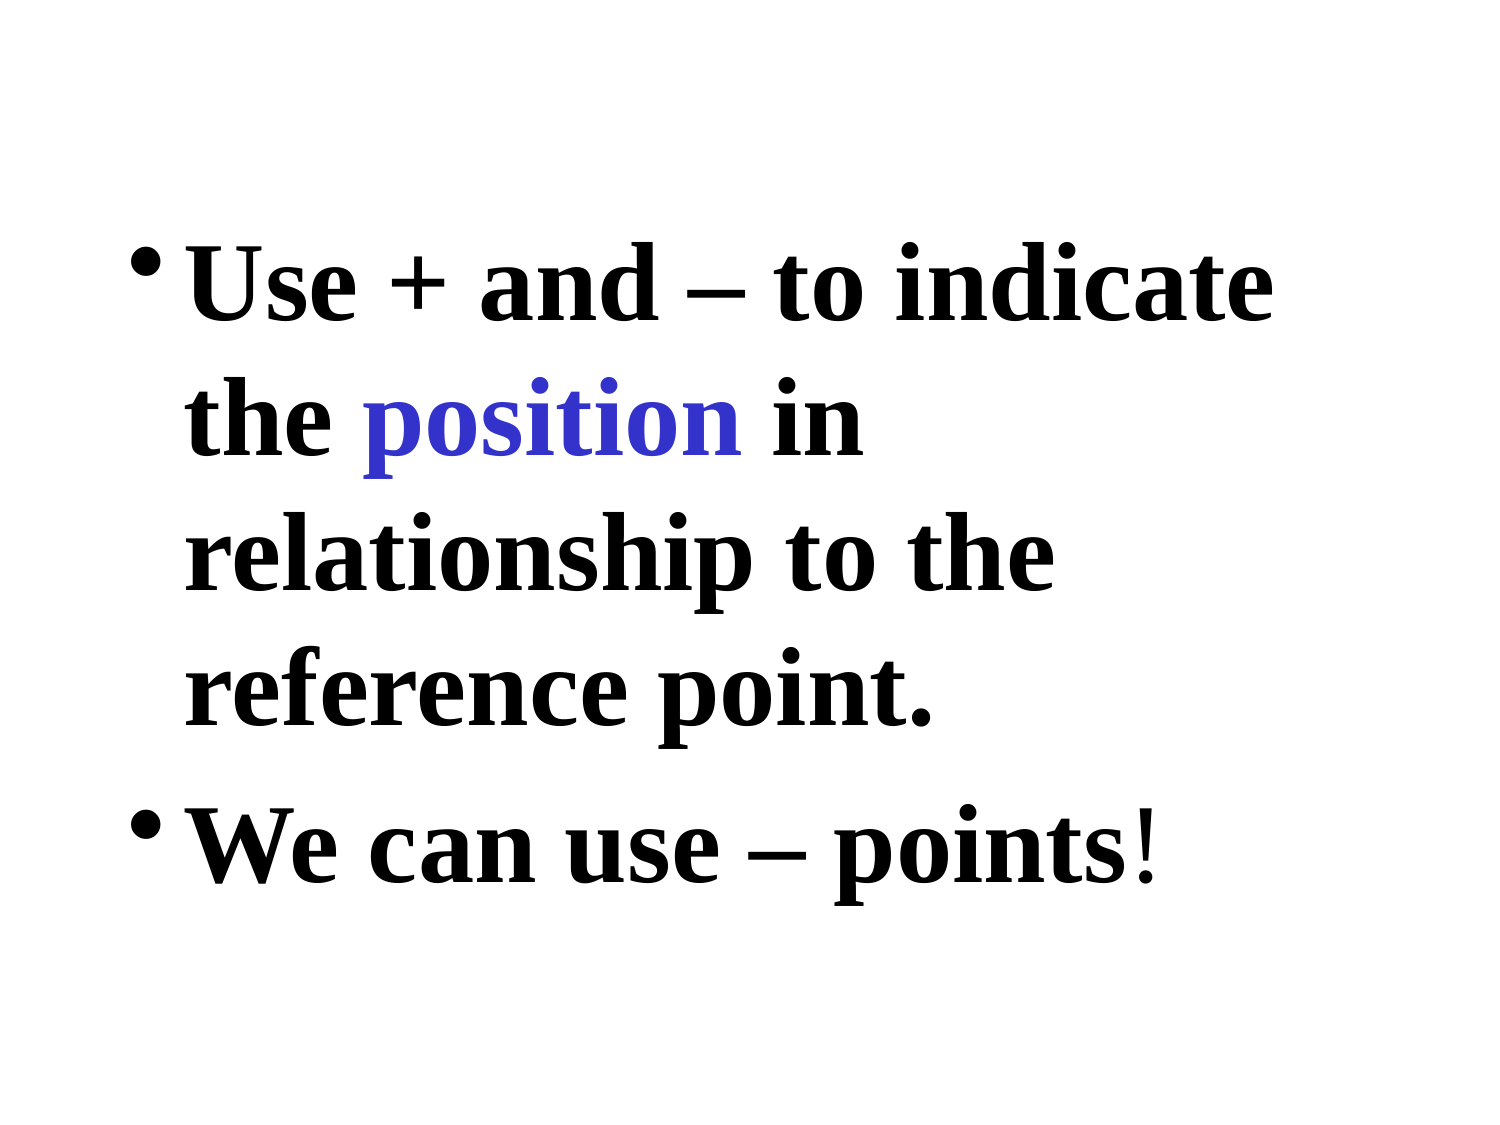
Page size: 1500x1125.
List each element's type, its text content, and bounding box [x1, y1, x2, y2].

list Use + and – to indicate the position in relationship to the reference point. We can use – points! [112, 199, 1388, 1001]
